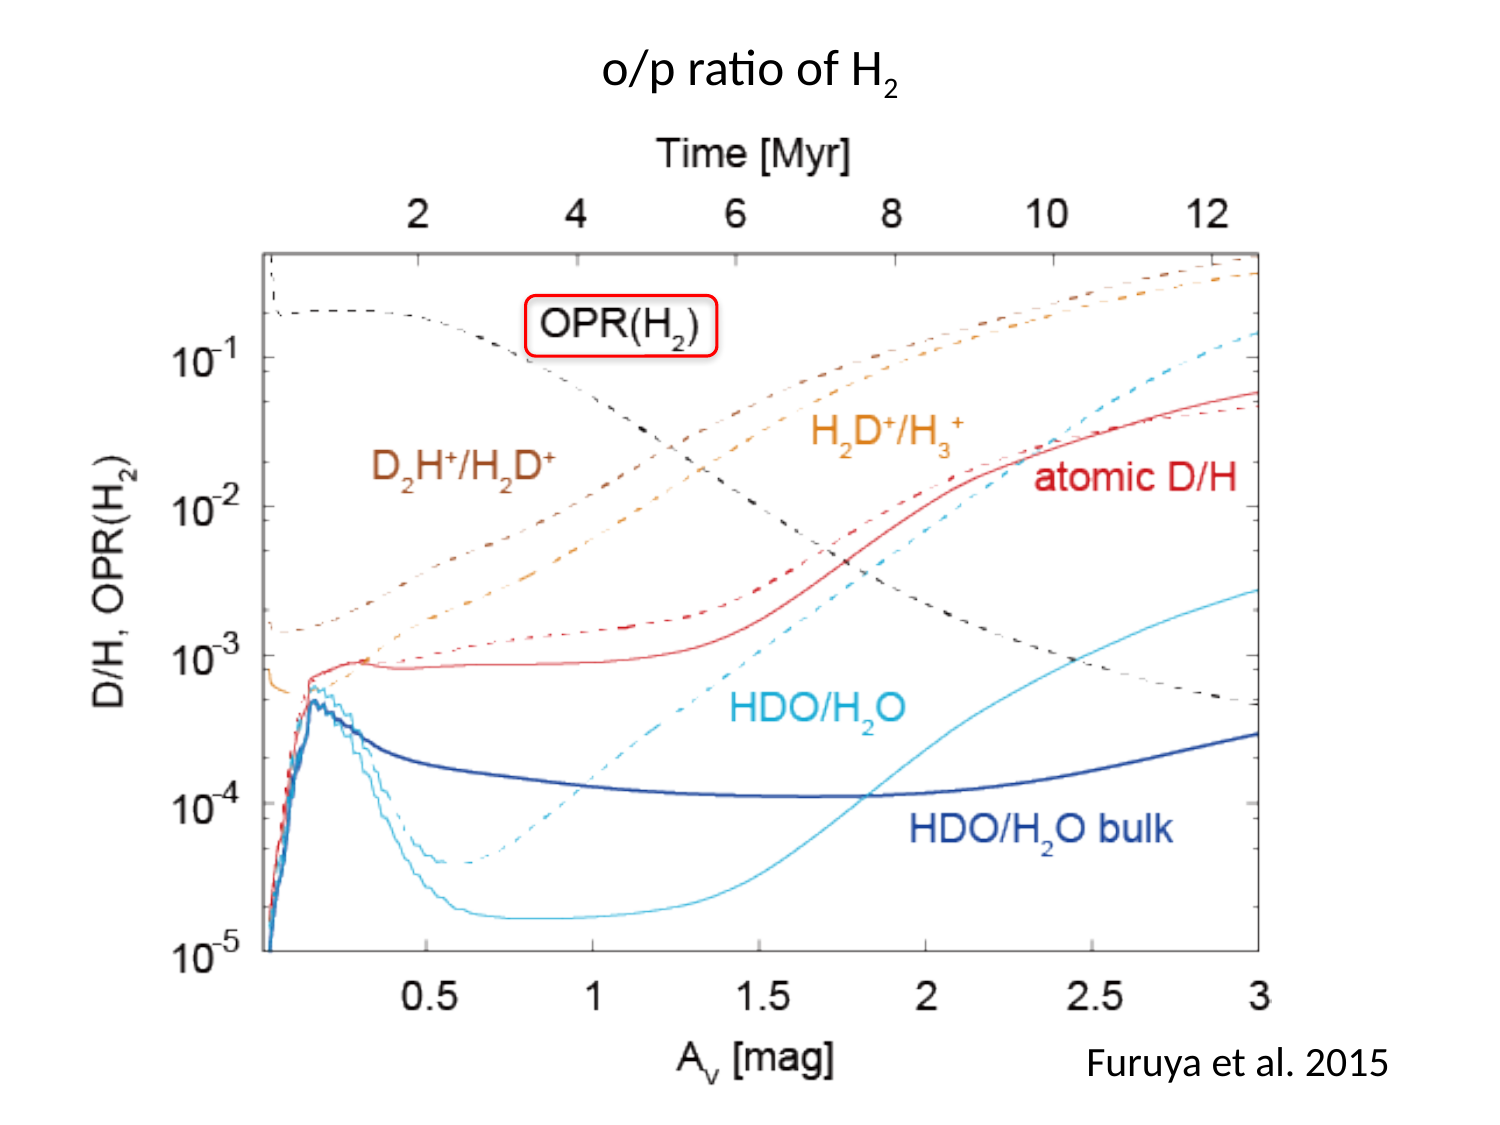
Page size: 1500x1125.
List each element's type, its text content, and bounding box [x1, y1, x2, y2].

title o/p ratio of H2 [75, 26, 1425, 113]
picture [86, 130, 1273, 1095]
list Furuya et al. 2015 [1276, 1027, 1425, 1095]
